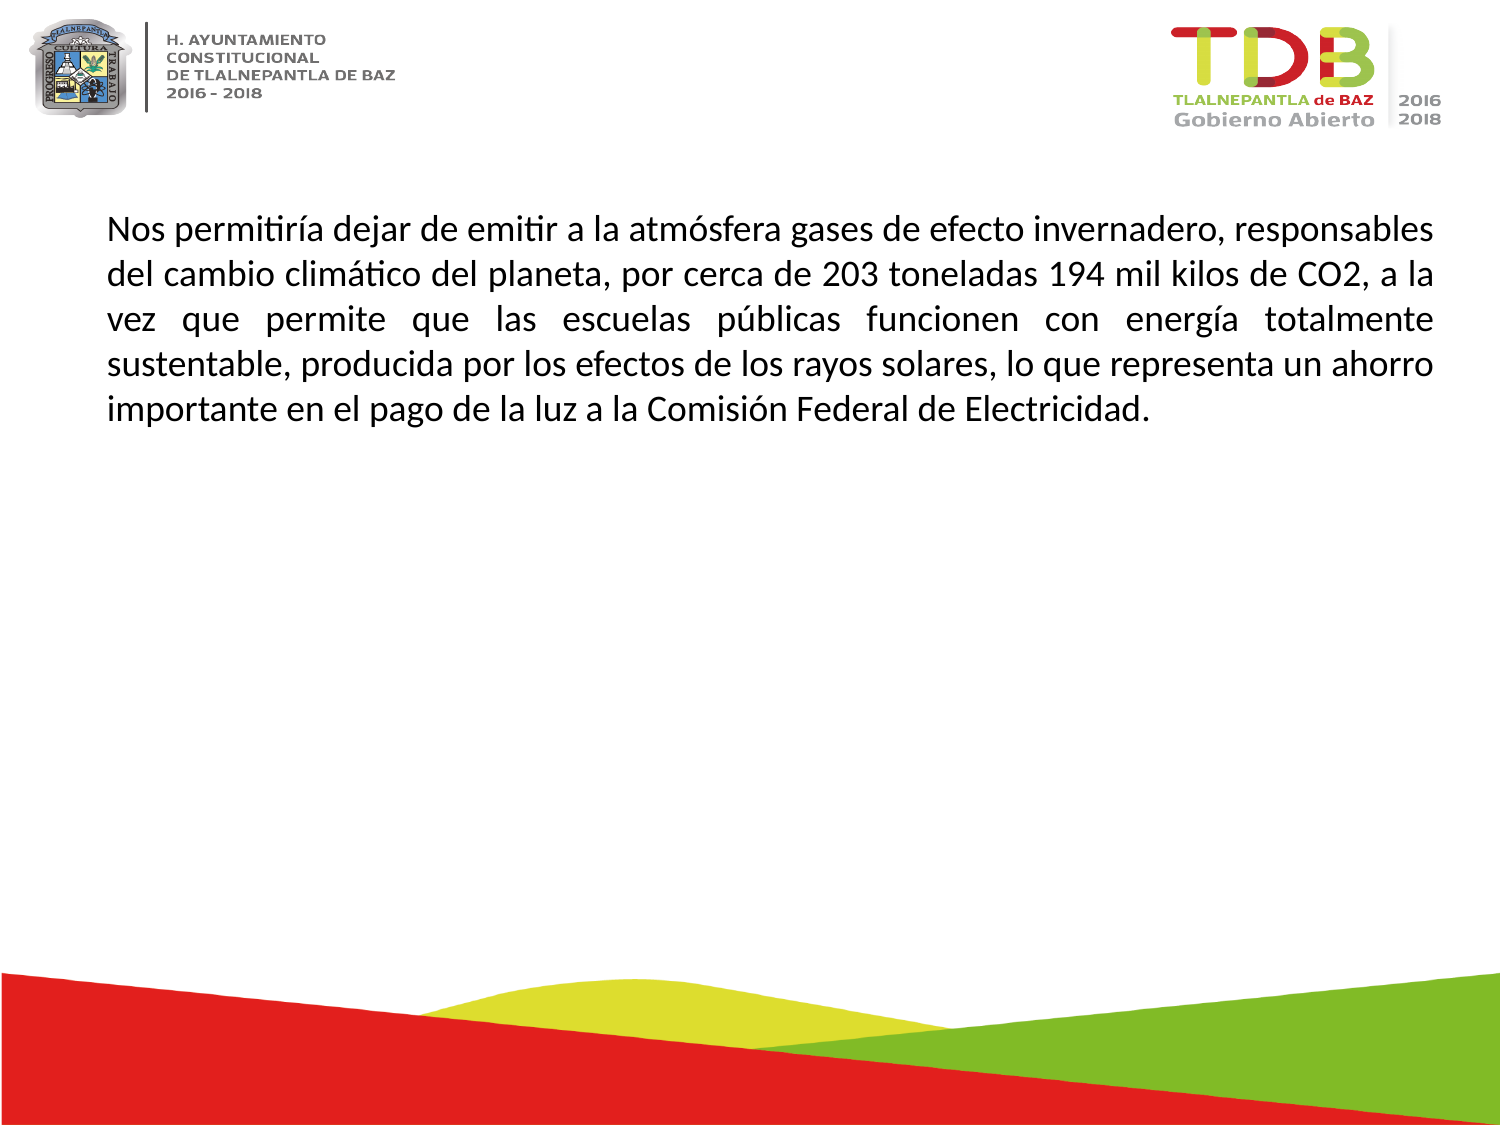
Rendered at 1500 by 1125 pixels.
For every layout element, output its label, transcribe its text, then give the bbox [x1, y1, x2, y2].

picture [29, 18, 396, 119]
picture [0, 970, 1500, 1125]
text_box Nos permitiría dejar de emitir a la atmósfera gases de efecto invernadero, responsables del cambio climático del planeta, por cerca de 203 toneladas 194 mil kilos de CO2, a la vez que permite que las escuelas públicas funcionen con energía totalmente sustentable, producida por los efectos de los rayos solares, lo que representa un ahorro importante en el pago de la luz a la Comisión Federal de Electricidad. [92, 196, 1451, 436]
picture [1163, 19, 1451, 132]
